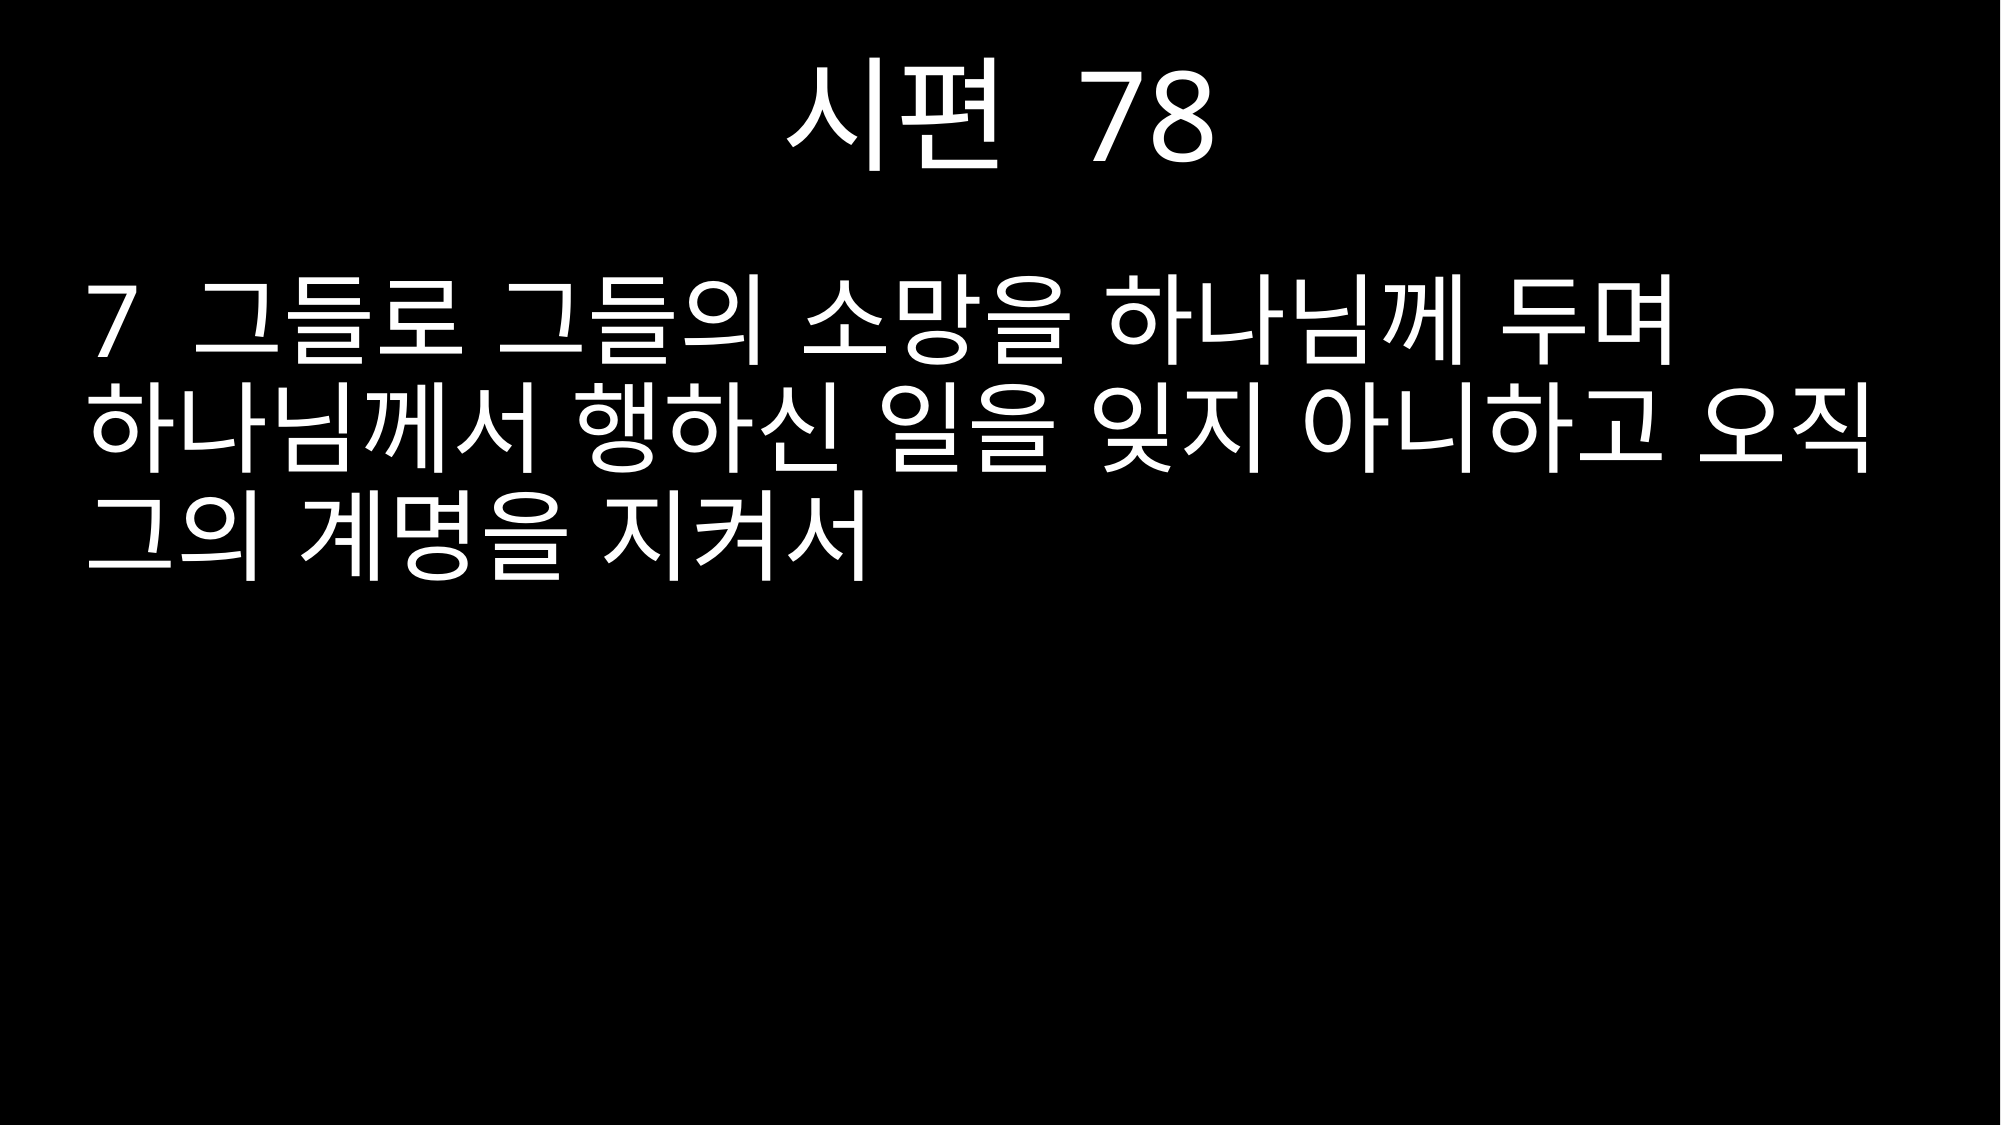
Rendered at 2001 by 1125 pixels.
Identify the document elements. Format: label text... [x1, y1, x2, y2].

picture [0, 0, 2001, 1125]
footer 시편 78 [0, 32, 2000, 192]
list 7 그들로 그들의 소망을 하나님께 두며 하나님께서 행하신 일을 잊지 아니하고 오직 그의 계명을 지켜서 [69, 263, 1953, 423]
